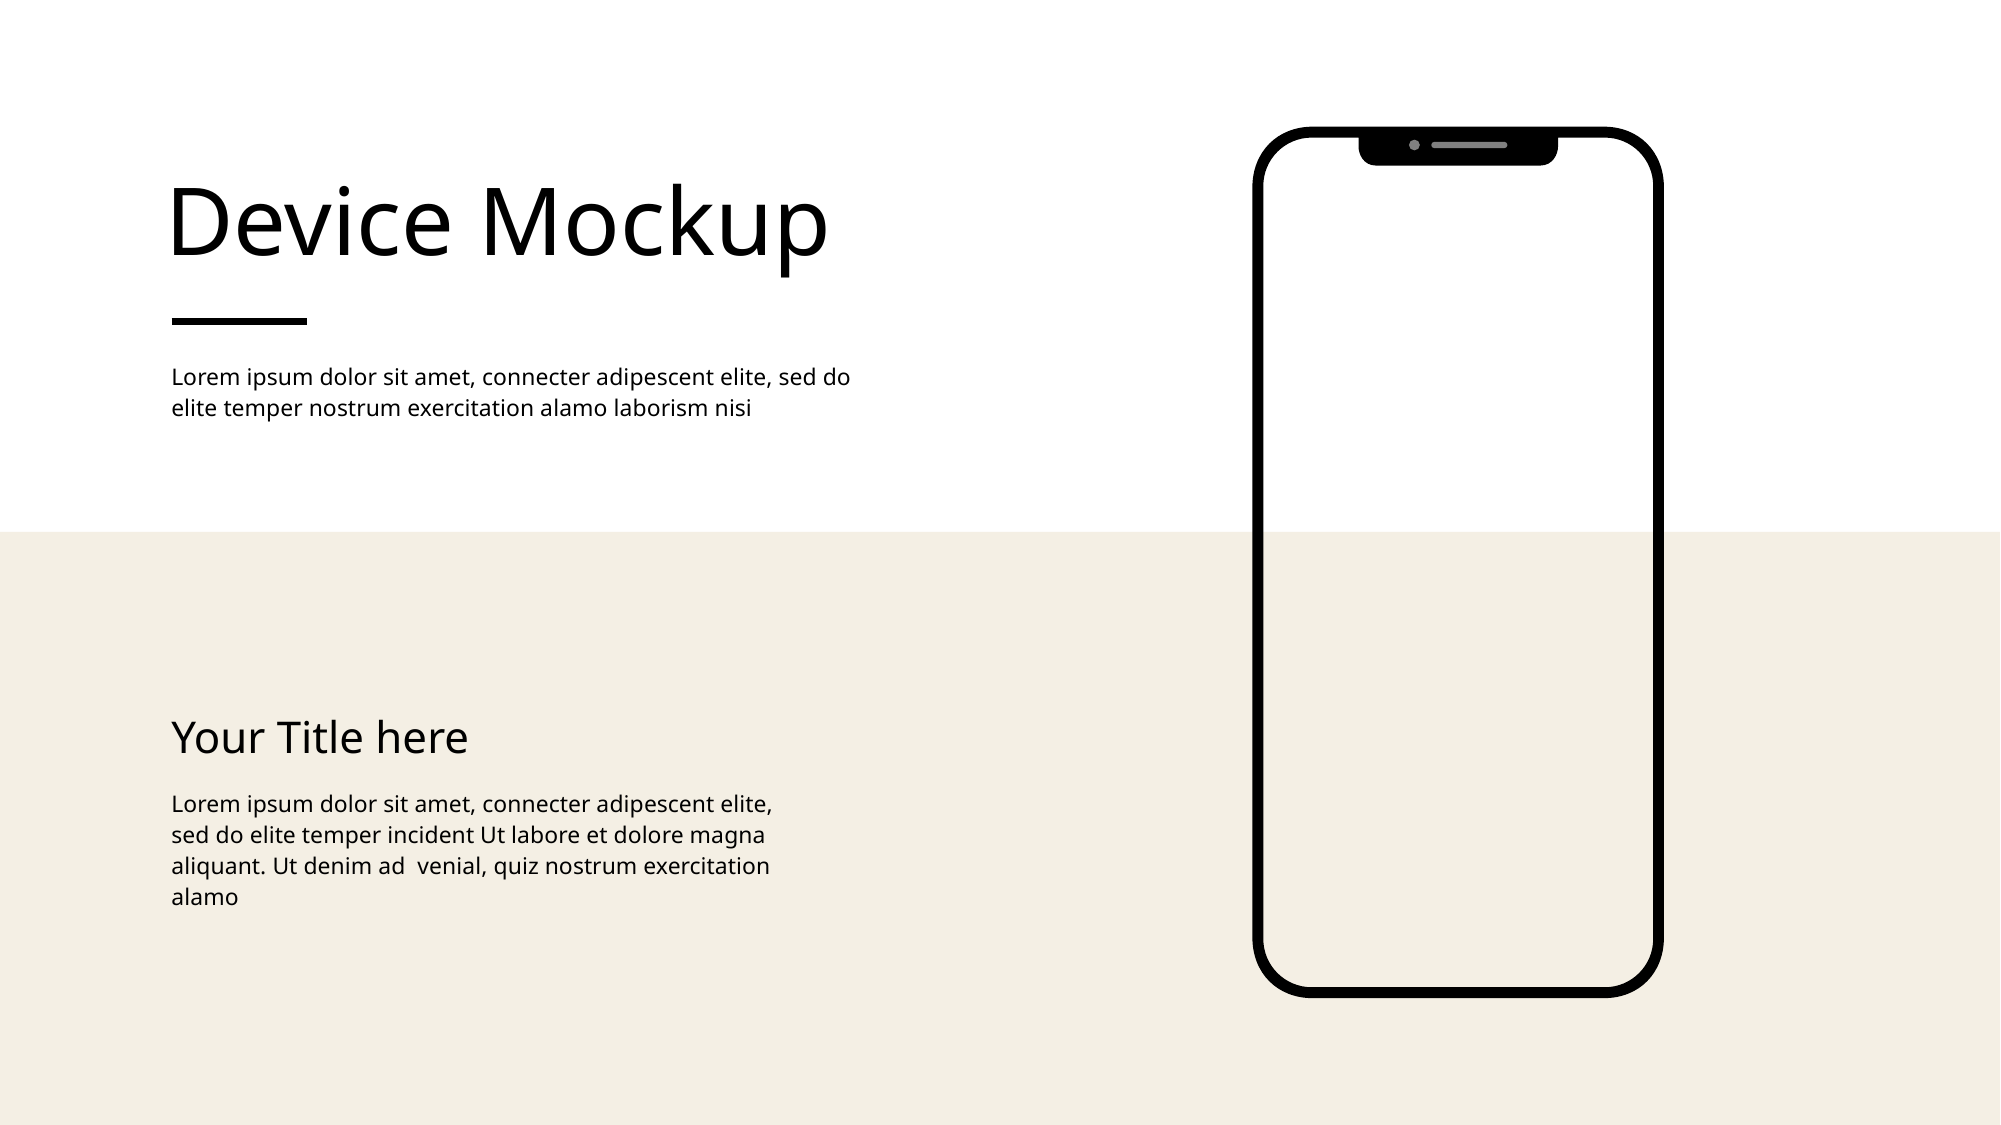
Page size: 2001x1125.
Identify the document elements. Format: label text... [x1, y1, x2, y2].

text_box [1252, 126, 1664, 999]
picture [1256, 135, 1660, 999]
text_box Lorem ipsum dolor sit amet, connecter adipescent elite, sed do elite temper nostrum exercitation alamo laborism nisi [156, 351, 898, 429]
text_box Device Mockup [150, 172, 936, 282]
text_box [0, 531, 2000, 1125]
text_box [156, 707, 819, 887]
